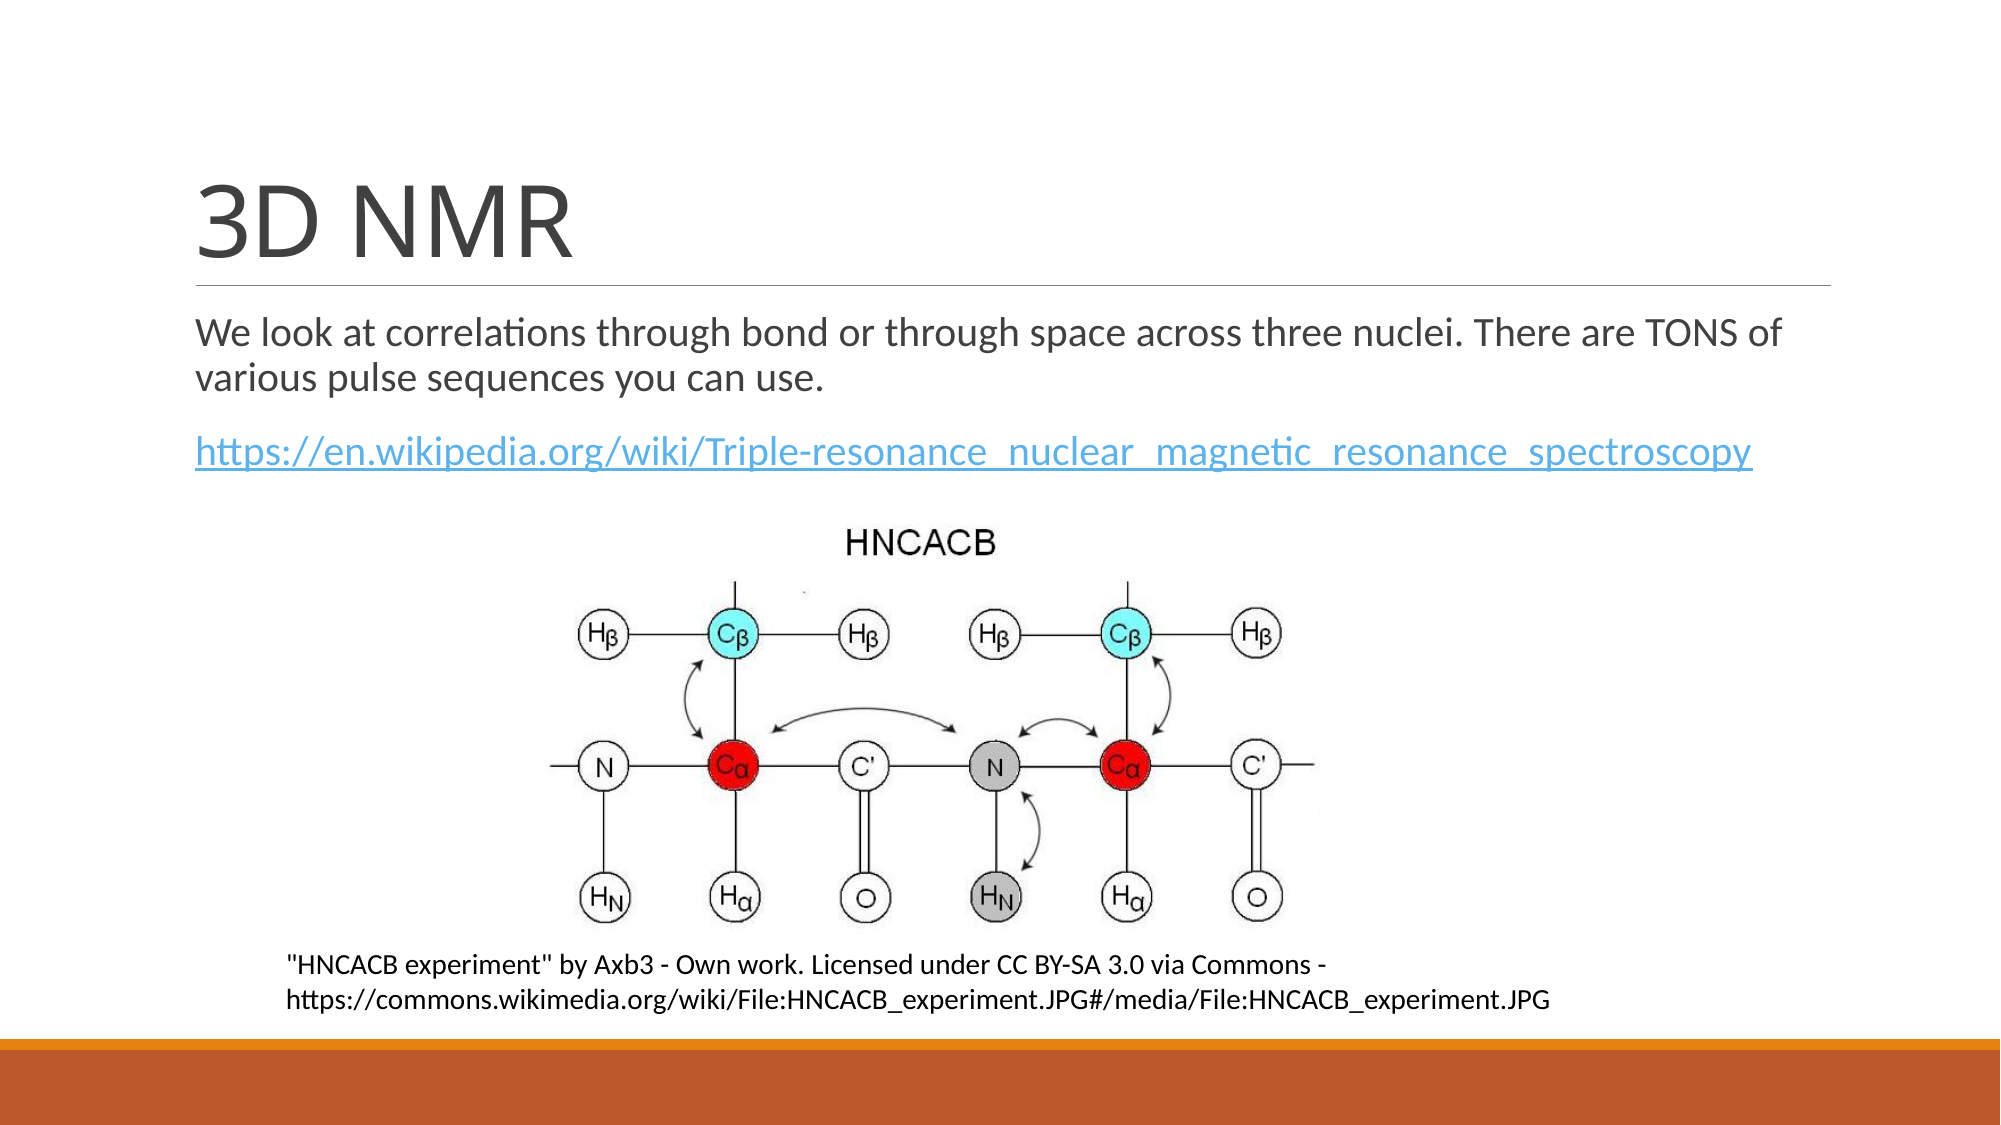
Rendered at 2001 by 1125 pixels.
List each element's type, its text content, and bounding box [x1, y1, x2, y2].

title 3D NMR [180, 47, 1830, 285]
text_box "HNCACB experiment" by Axb3 - Own work. Licensed under CC BY-SA 3.0 via Commons - https://commons.wikimedia.org/wiki/File:HNCACB_experiment.JPG#/media/File:HNCACB_experiment.JPG [271, 937, 1948, 1023]
picture [527, 486, 1351, 982]
list We look at correlations through bond or through space across three nuclei. There are TONS of various pulse sequences you can use. https://en.wikipedia.org/wiki/Triple-resonance_nuclear_magnetic_resonance_spectroscopy [180, 302, 1830, 963]
